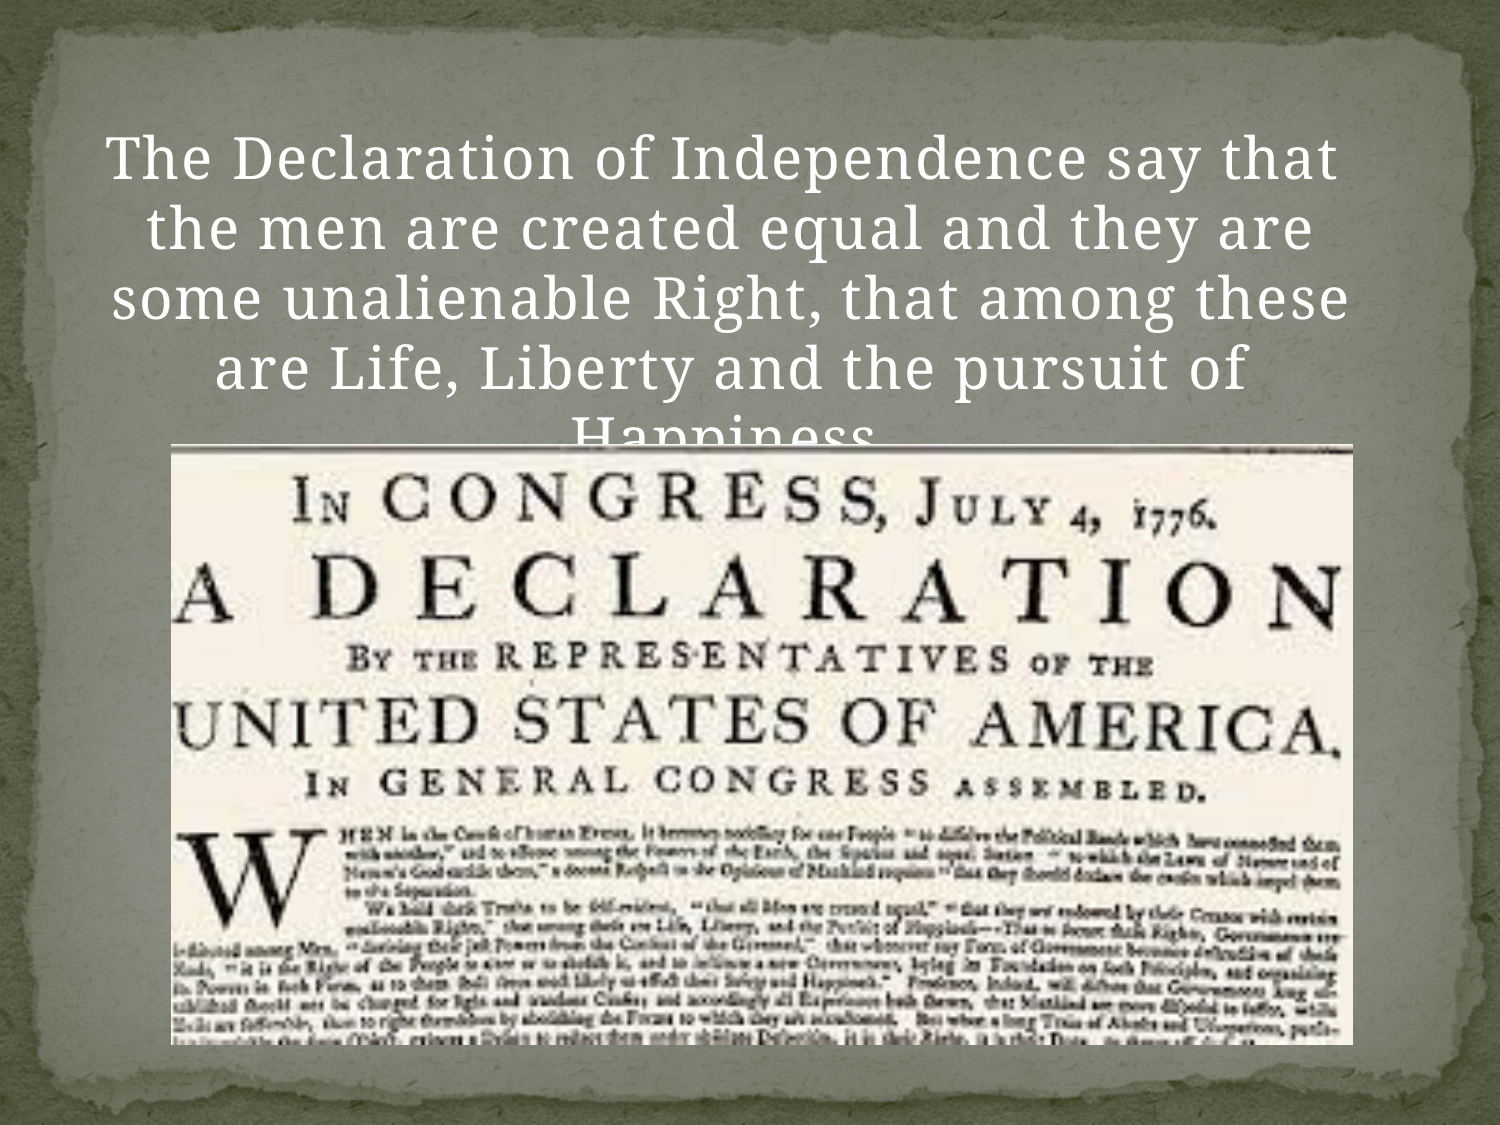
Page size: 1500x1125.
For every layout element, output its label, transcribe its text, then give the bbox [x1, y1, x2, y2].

picture [171, 444, 1353, 1045]
subtitle The Declaration of Independence say that the men are created equal and they are some unalienable Right, that among these are Life, Liberty and the pursuit of Happiness. [64, 113, 1400, 622]
